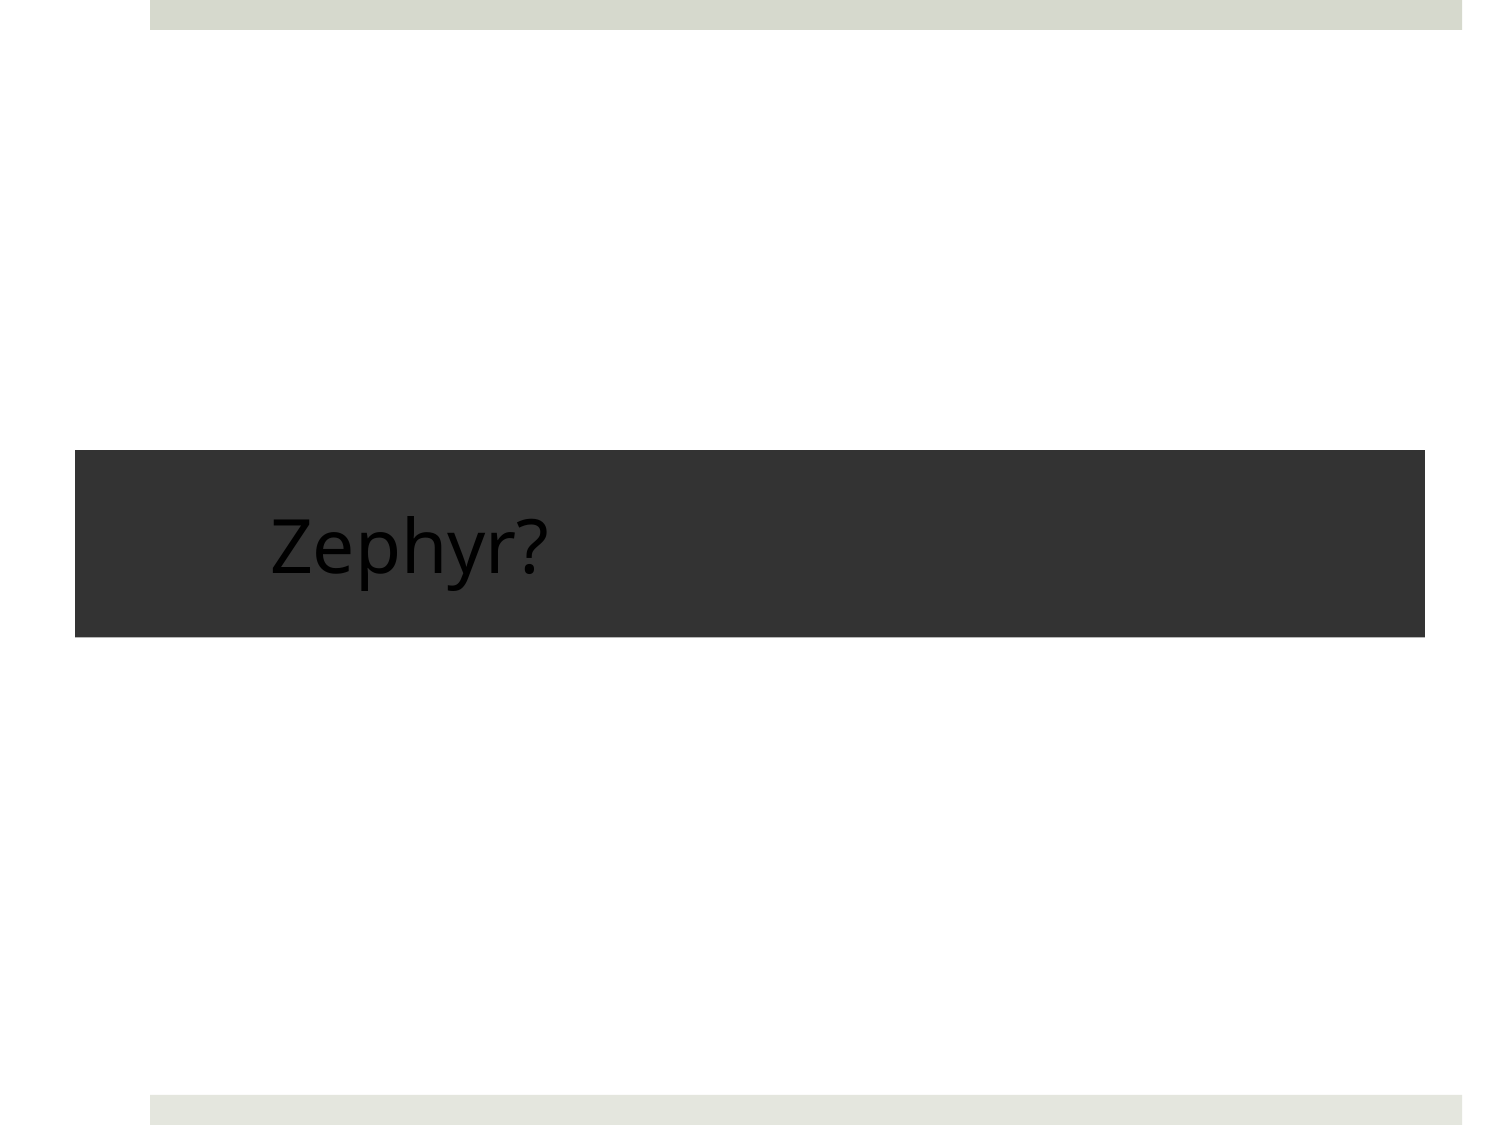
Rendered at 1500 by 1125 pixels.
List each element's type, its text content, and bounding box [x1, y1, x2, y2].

title Zephyr? [75, 450, 1425, 638]
